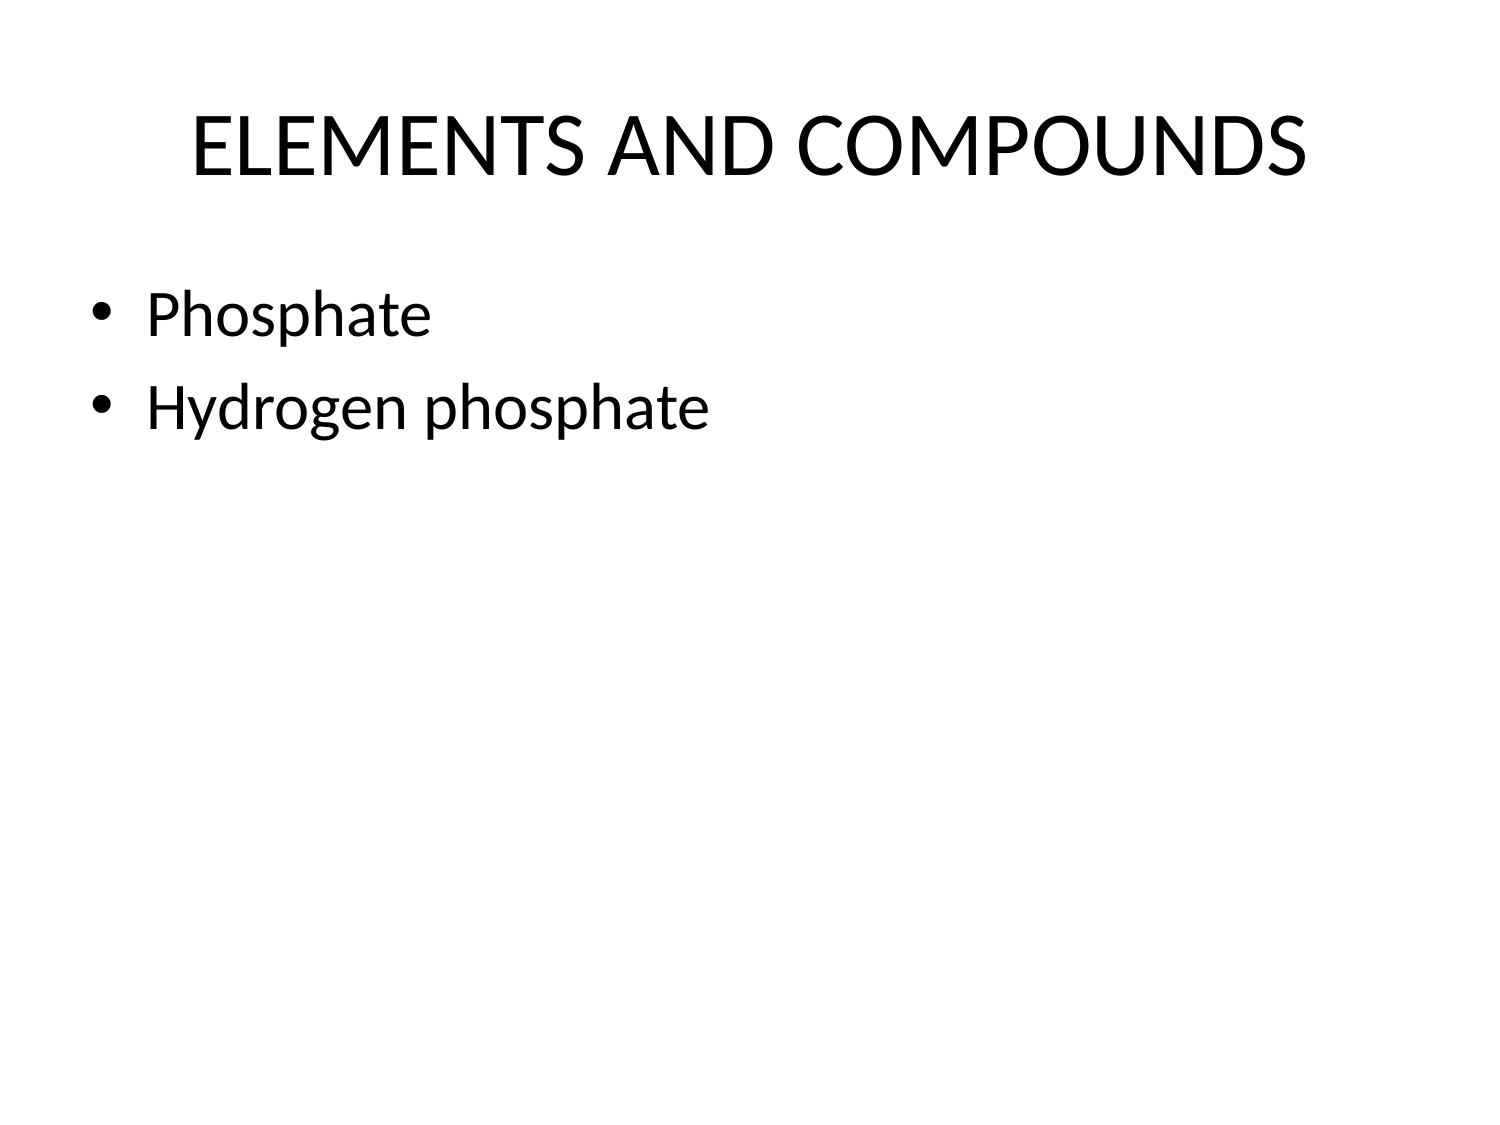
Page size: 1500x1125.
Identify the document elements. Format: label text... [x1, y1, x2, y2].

title ELEMENTS AND COMPOUNDS [75, 45, 1425, 233]
list Phosphate Hydrogen phosphate [75, 262, 1425, 1005]
